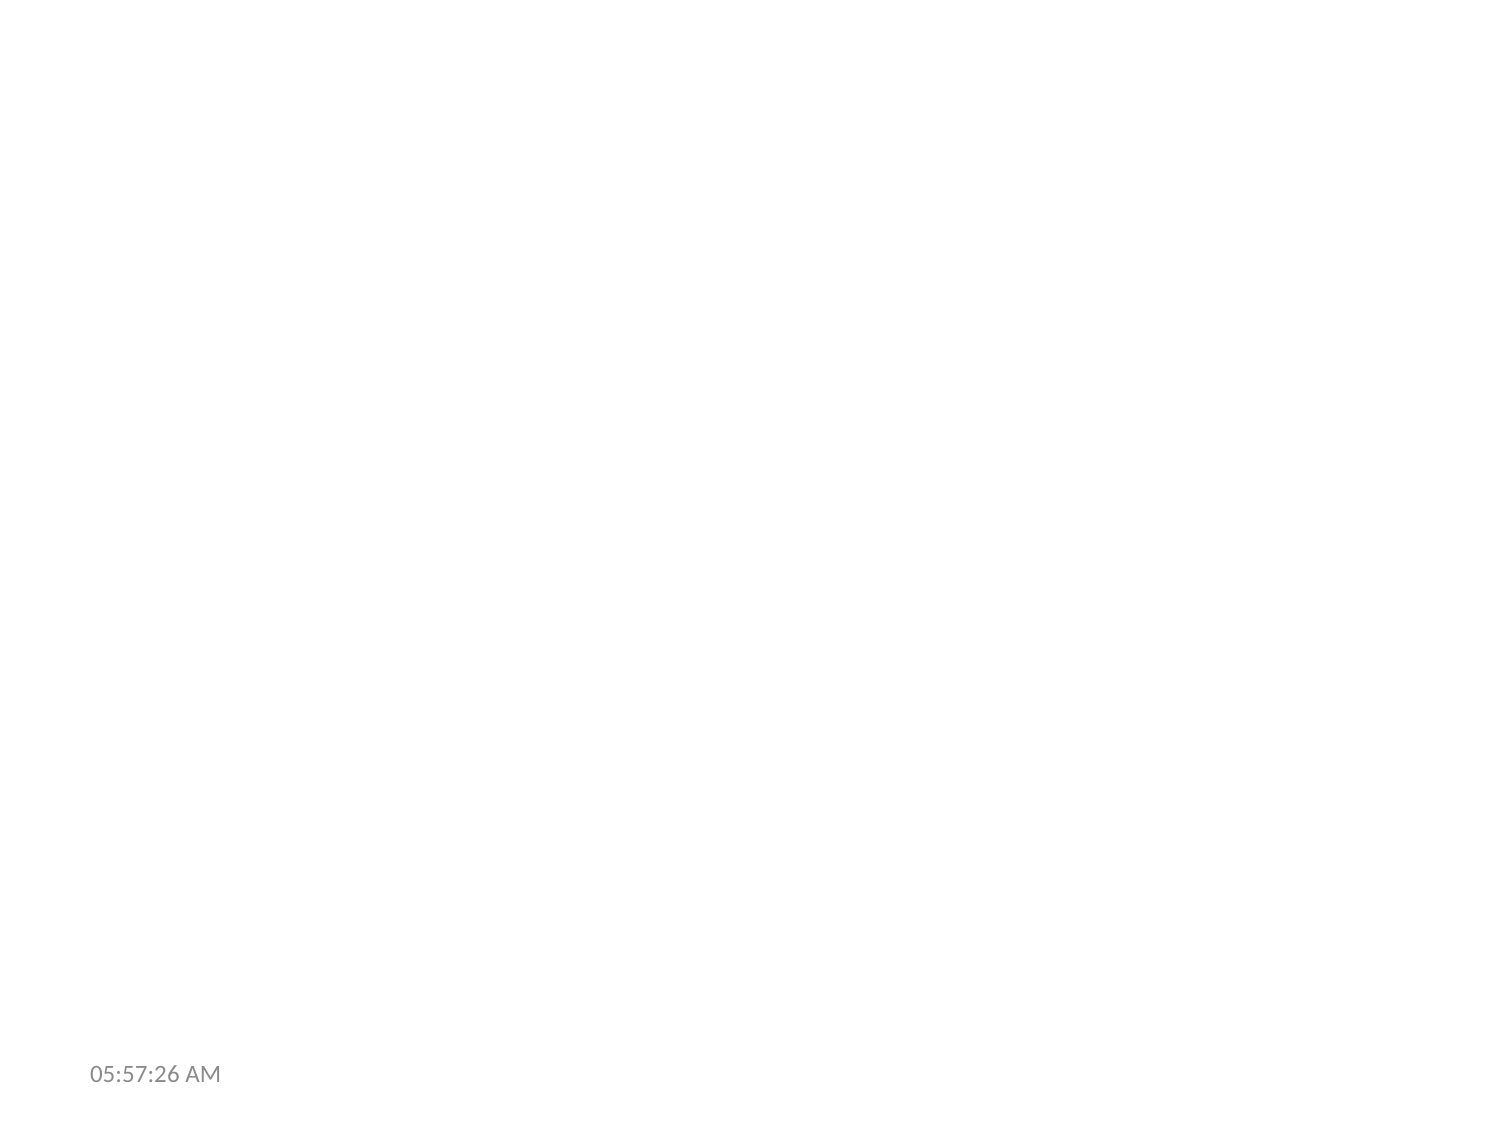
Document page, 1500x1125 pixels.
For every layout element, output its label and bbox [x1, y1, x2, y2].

slide_number [75, 1042, 425, 1103]
